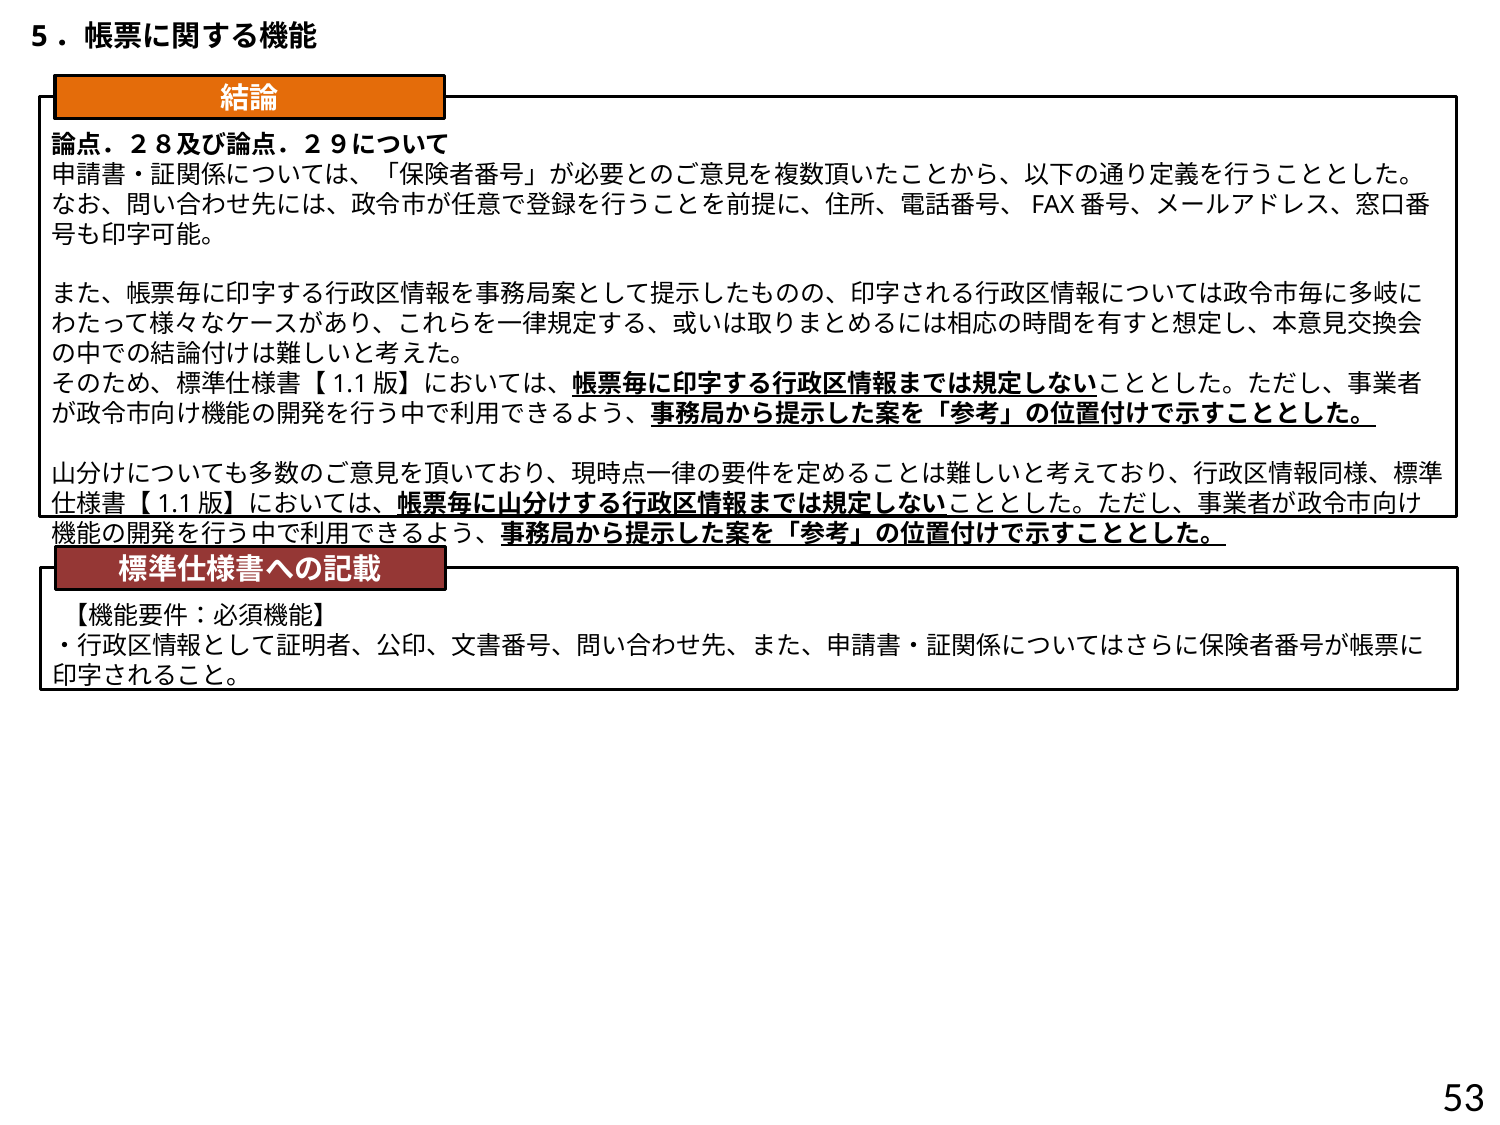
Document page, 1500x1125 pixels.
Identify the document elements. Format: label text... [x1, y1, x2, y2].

text_box 標準仕様書への記載 [54, 544, 448, 591]
text_box 【機能要件：必須機能】 ・行政区情報として証明者、公印、文書番号、問い合わせ先、また、申請書・証関係についてはさらに保険者番号が帳票に印字されること。 [40, 567, 1458, 690]
text_box 論点．２８及び論点．２９について 申請書・証関係については、「保険者番号」が必要とのご意見を複数頂いたことから、以下の通り定義を行うこととした。 なお、問い合わせ先には、政令市が任意で登録を行うことを前提に、住所、電話番号、FAX番号、メールアドレス、窓口番号も印字可能。 また、帳票毎に印字する行政区情報を事務局案として提示したものの、印字される行政区情報については政令市毎に多岐にわたって様々なケースがあり、これらを一律規定する、或いは取りまとめるには相応の時間を有すと想定し、本意見交換会の中での結論付けは難しいと考えた。 そのため、標準仕様書【1.1版】においては、帳票毎に印字する行政区情報までは規定しないこととした。ただし、事業者が政令市向け機能の開発を行う中で利用できるよう、事務局から提示した案を「参考」の位置付けで示すこととした。 山分けについても多数のご意見を頂いており、現時点一律の要件を定めることは難しいと考えており、行政区情報同様、標準仕様書【1.1版】においては、帳票毎に山分けする行政区情報までは規定しないこととした。ただし、事業者が政令市向け機能の開発を行う中で利用できるよう、事務局から提示した案を「参考」の位置付けで示すこととした。 [39, 96, 1457, 517]
slide_number 52 [1149, 1065, 1500, 1125]
text_box 5．帳票に関する機能 [16, 2, 1440, 49]
text_box 結論 [53, 73, 447, 121]
